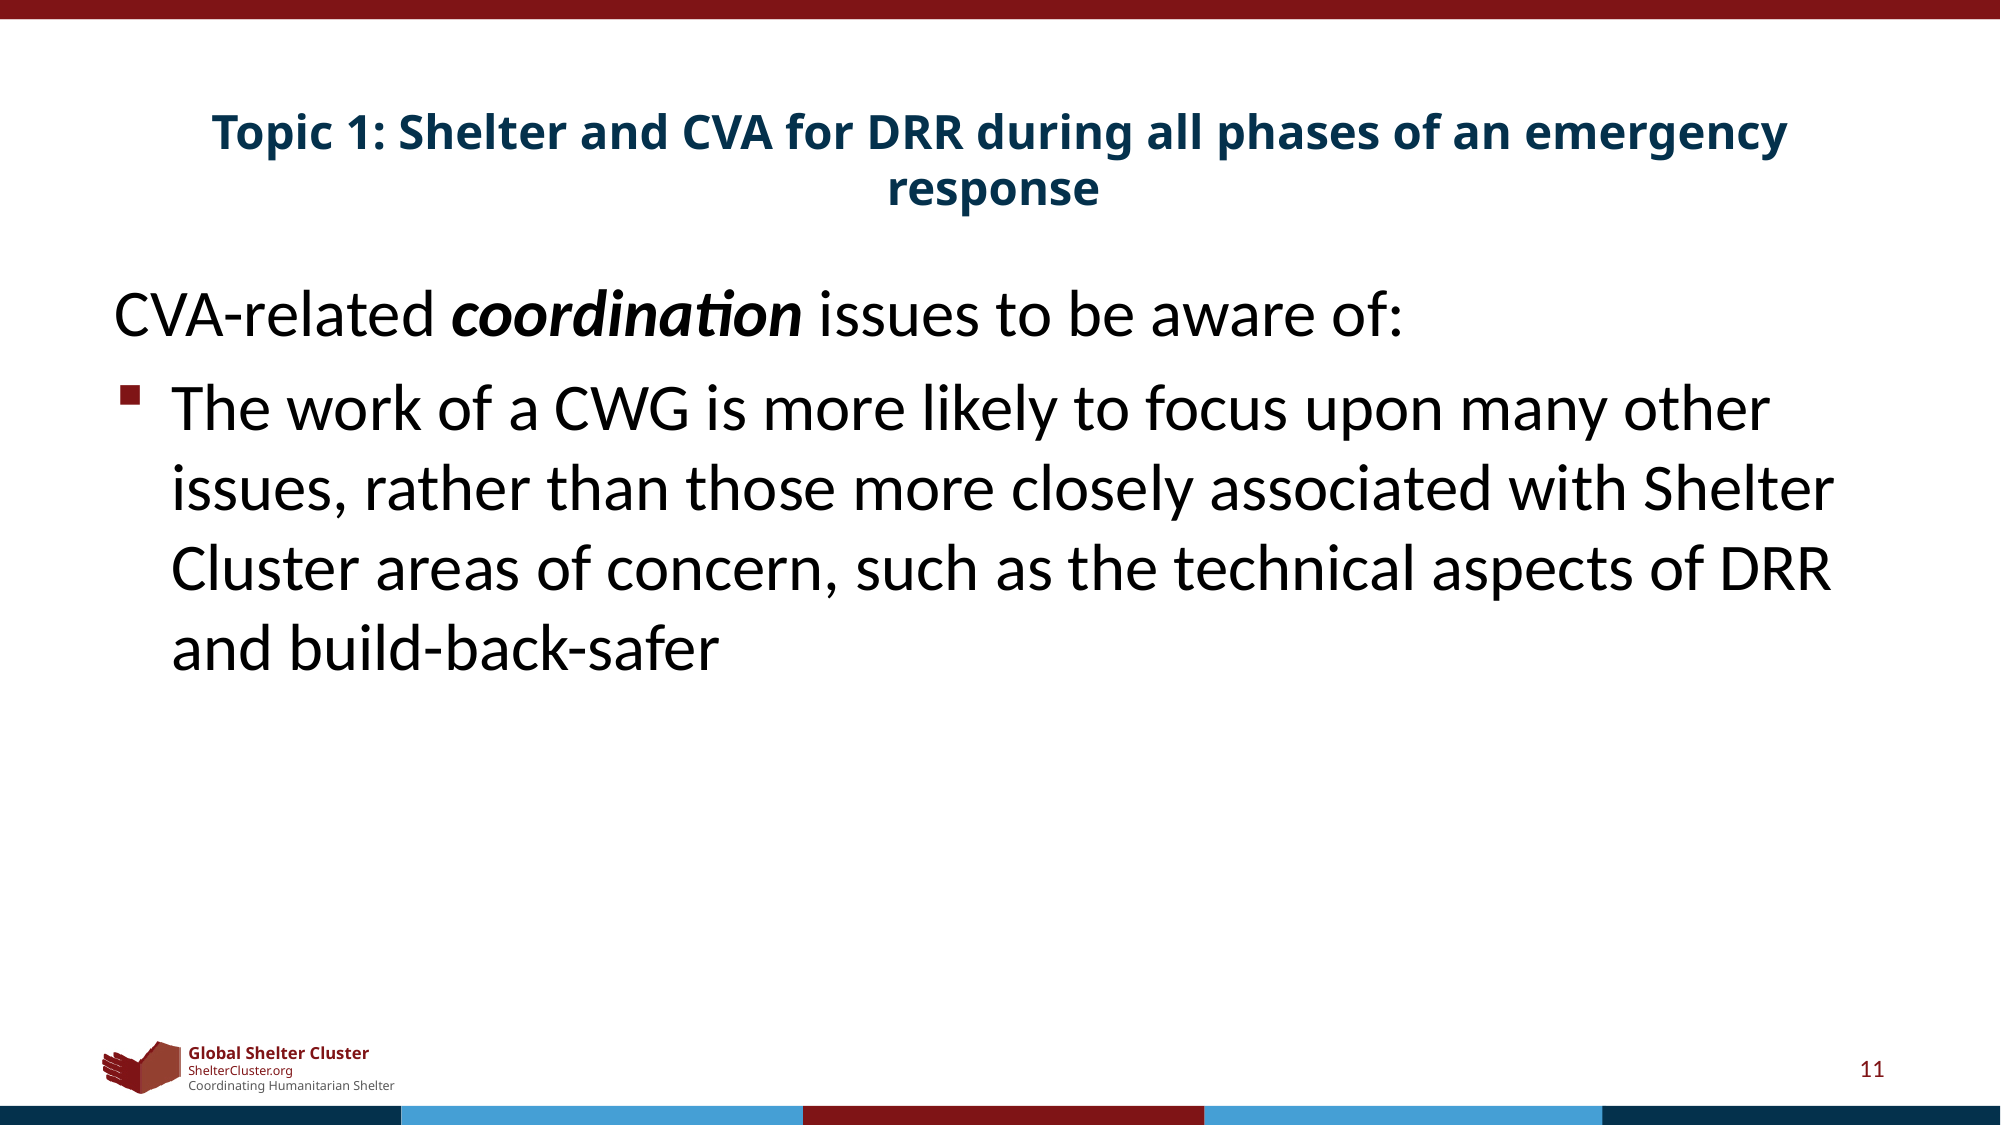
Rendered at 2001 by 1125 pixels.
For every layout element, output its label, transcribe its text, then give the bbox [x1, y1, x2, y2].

slide_number 11 [1433, 1037, 1900, 1098]
list CVA-related coordination issues to be aware of: The work of a CWG is more likely to focus upon many other issues, rather than those more closely associated with Shelter Cluster areas of concern, such as the technical aspects of DRR and build-back-safer [99, 262, 1900, 1005]
title Topic 1: Shelter and CVA for DRR during all phases of an emergency response [99, 93, 1900, 262]
picture [102, 1041, 181, 1094]
